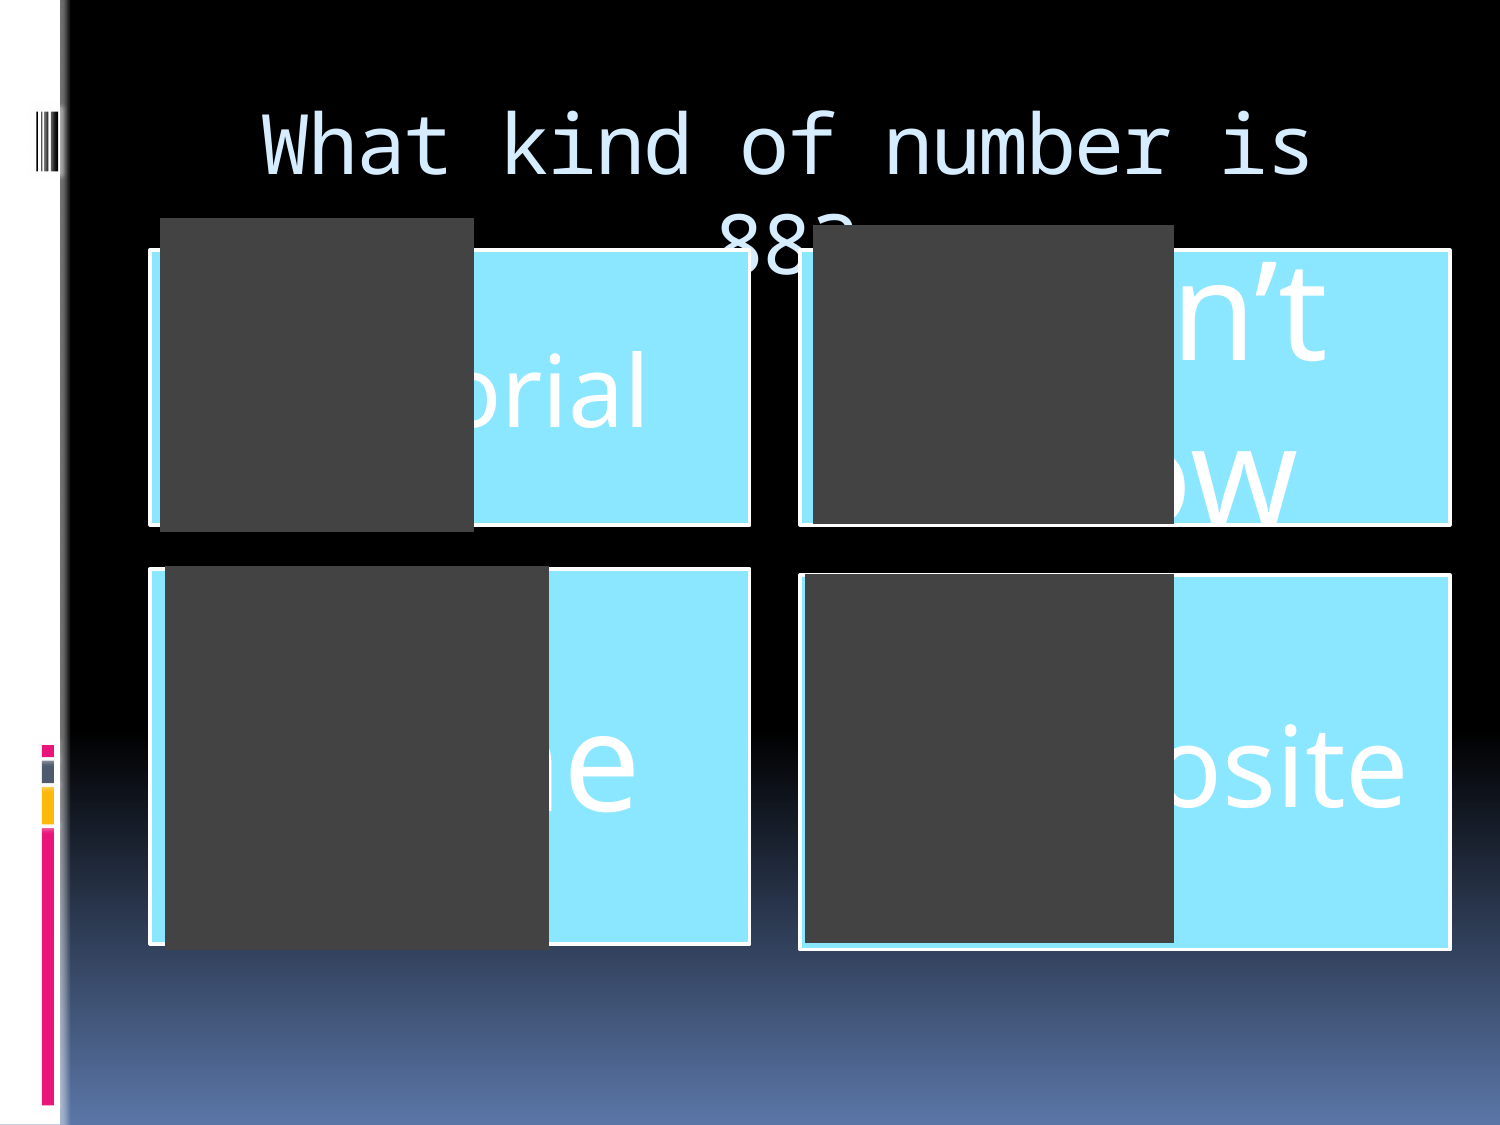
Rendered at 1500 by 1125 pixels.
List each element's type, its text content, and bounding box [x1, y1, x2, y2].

text_box Composite [1184, 573, 1452, 951]
text_box Factorial [485, 248, 751, 527]
picture [803, 572, 1176, 945]
text_box Prime [148, 567, 155, 946]
picture [158, 216, 476, 534]
text_box I don’t know [1185, 248, 1452, 527]
title What kind of number is 88? [150, 83, 1425, 234]
text_box Prime [560, 567, 751, 946]
text_box I don’t know [798, 248, 803, 527]
picture [811, 223, 1176, 526]
picture [163, 564, 551, 951]
